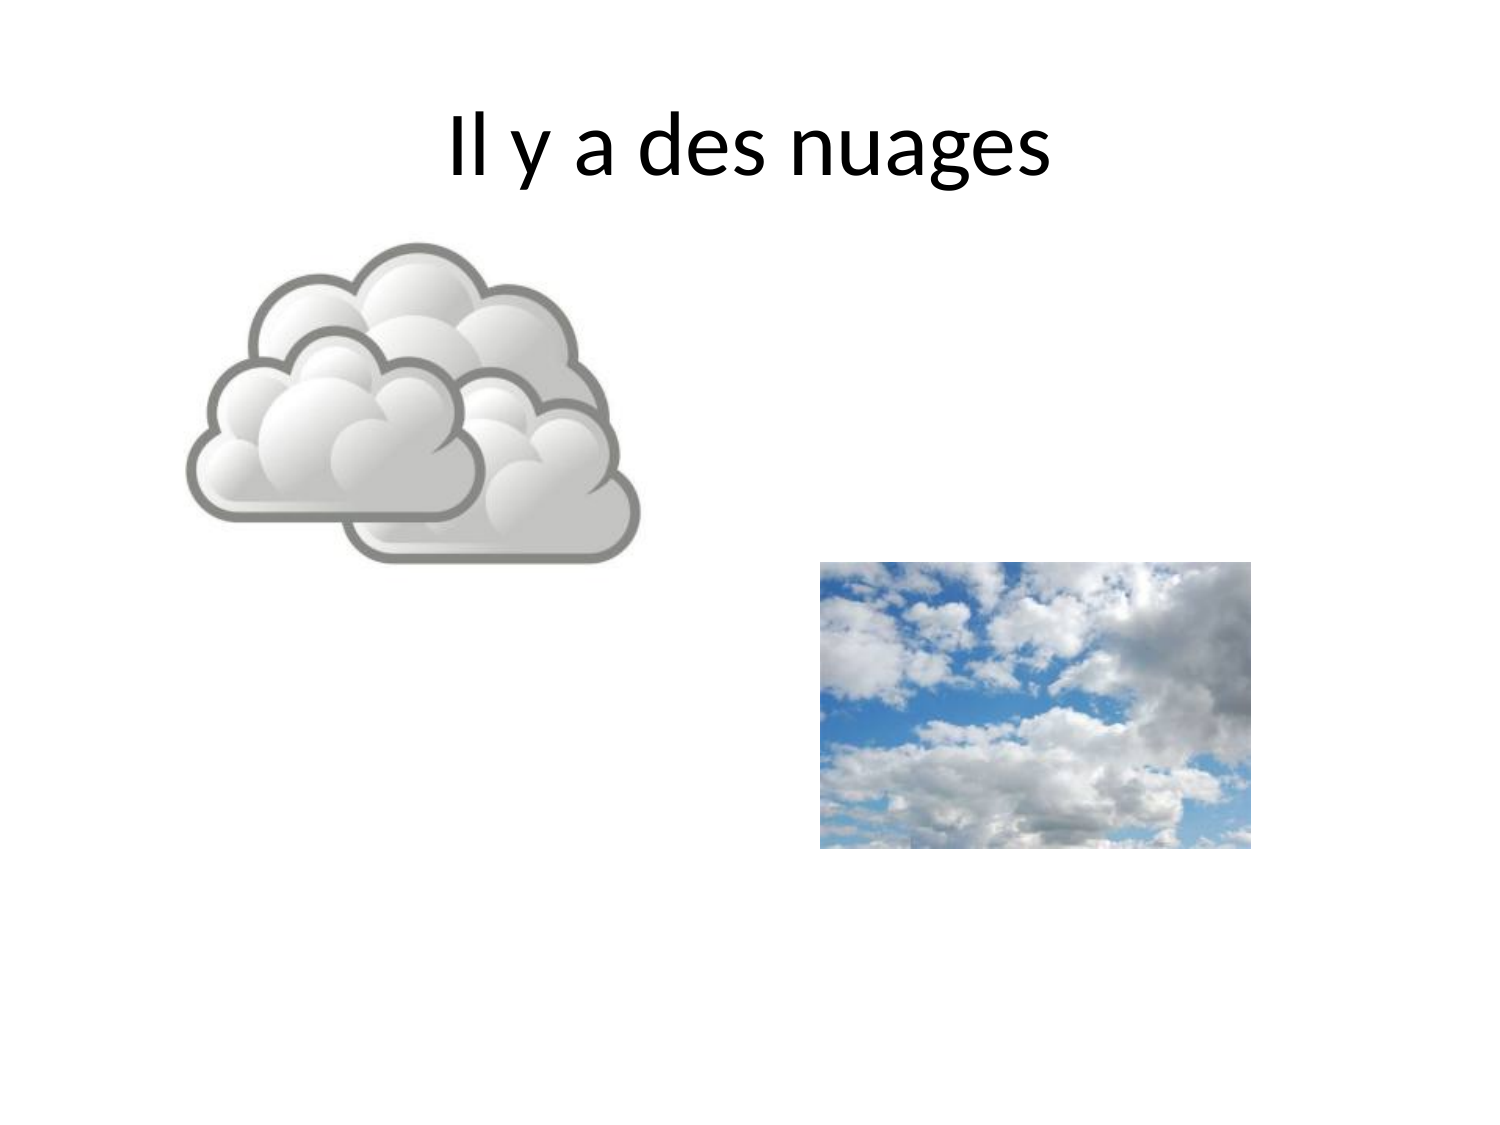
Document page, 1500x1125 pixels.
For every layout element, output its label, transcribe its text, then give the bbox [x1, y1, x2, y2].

picture [159, 231, 660, 587]
picture [820, 562, 1251, 849]
title Il y a des nuages [75, 45, 1425, 233]
